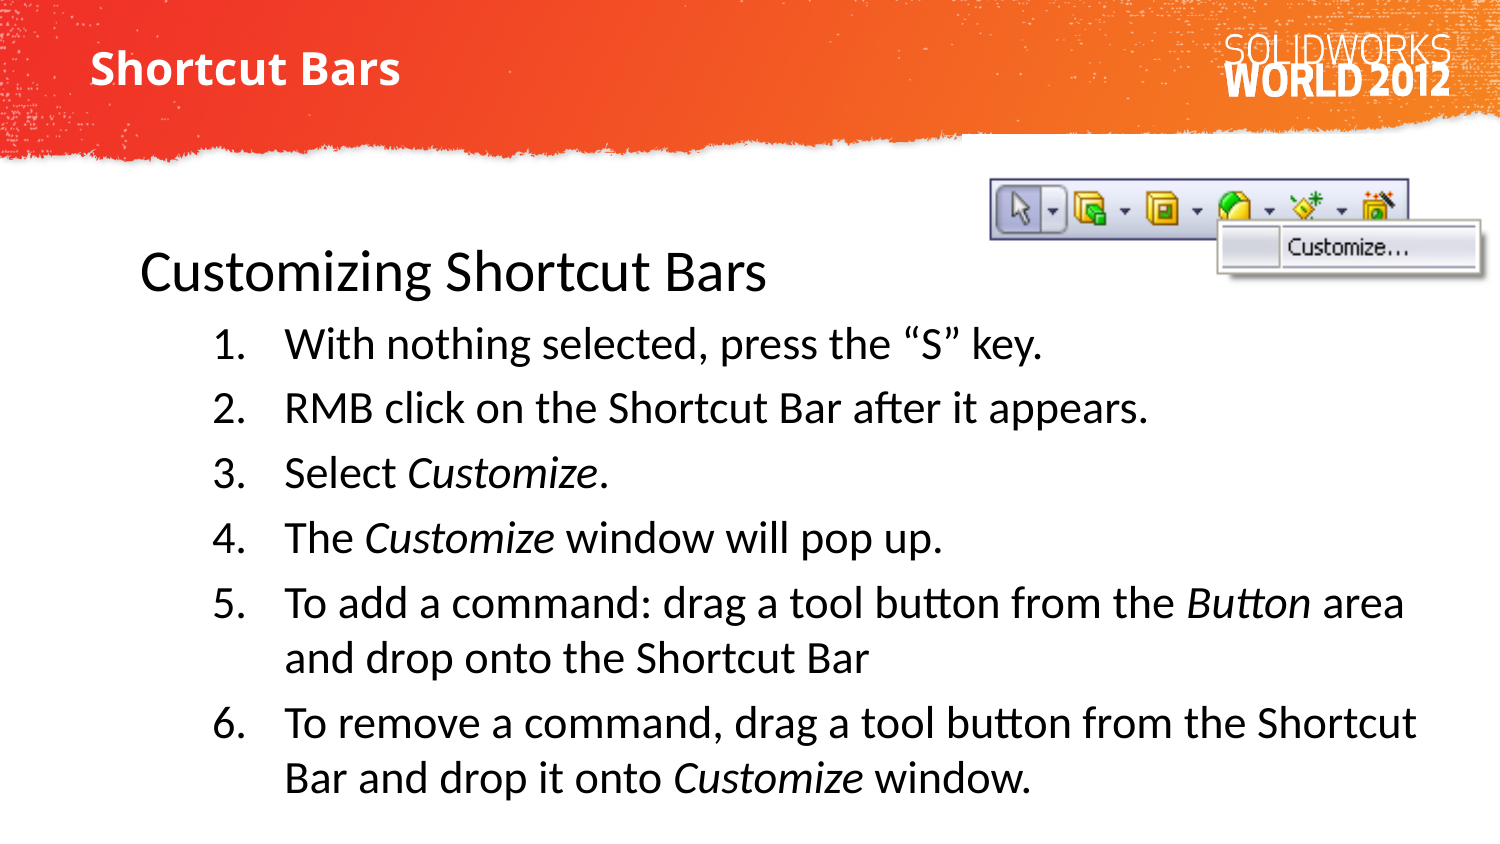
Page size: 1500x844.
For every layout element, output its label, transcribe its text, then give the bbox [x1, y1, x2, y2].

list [962, 134, 1500, 335]
picture [1338, 0, 1500, 134]
picture [0, 0, 1500, 844]
list Customizing Shortcut Bars With nothing selected, press the “S” key. RMB click on the Shortcut Bar after it appears. Select Customize. The Customize window will pop up. To add a command: drag a tool button from the Button area and drop onto the Shortcut Bar To remove a command, drag a tool button from the Shortcut Bar and drop it onto Customize window. [125, 225, 1488, 816]
title Shortcut Bars [75, 0, 1338, 138]
